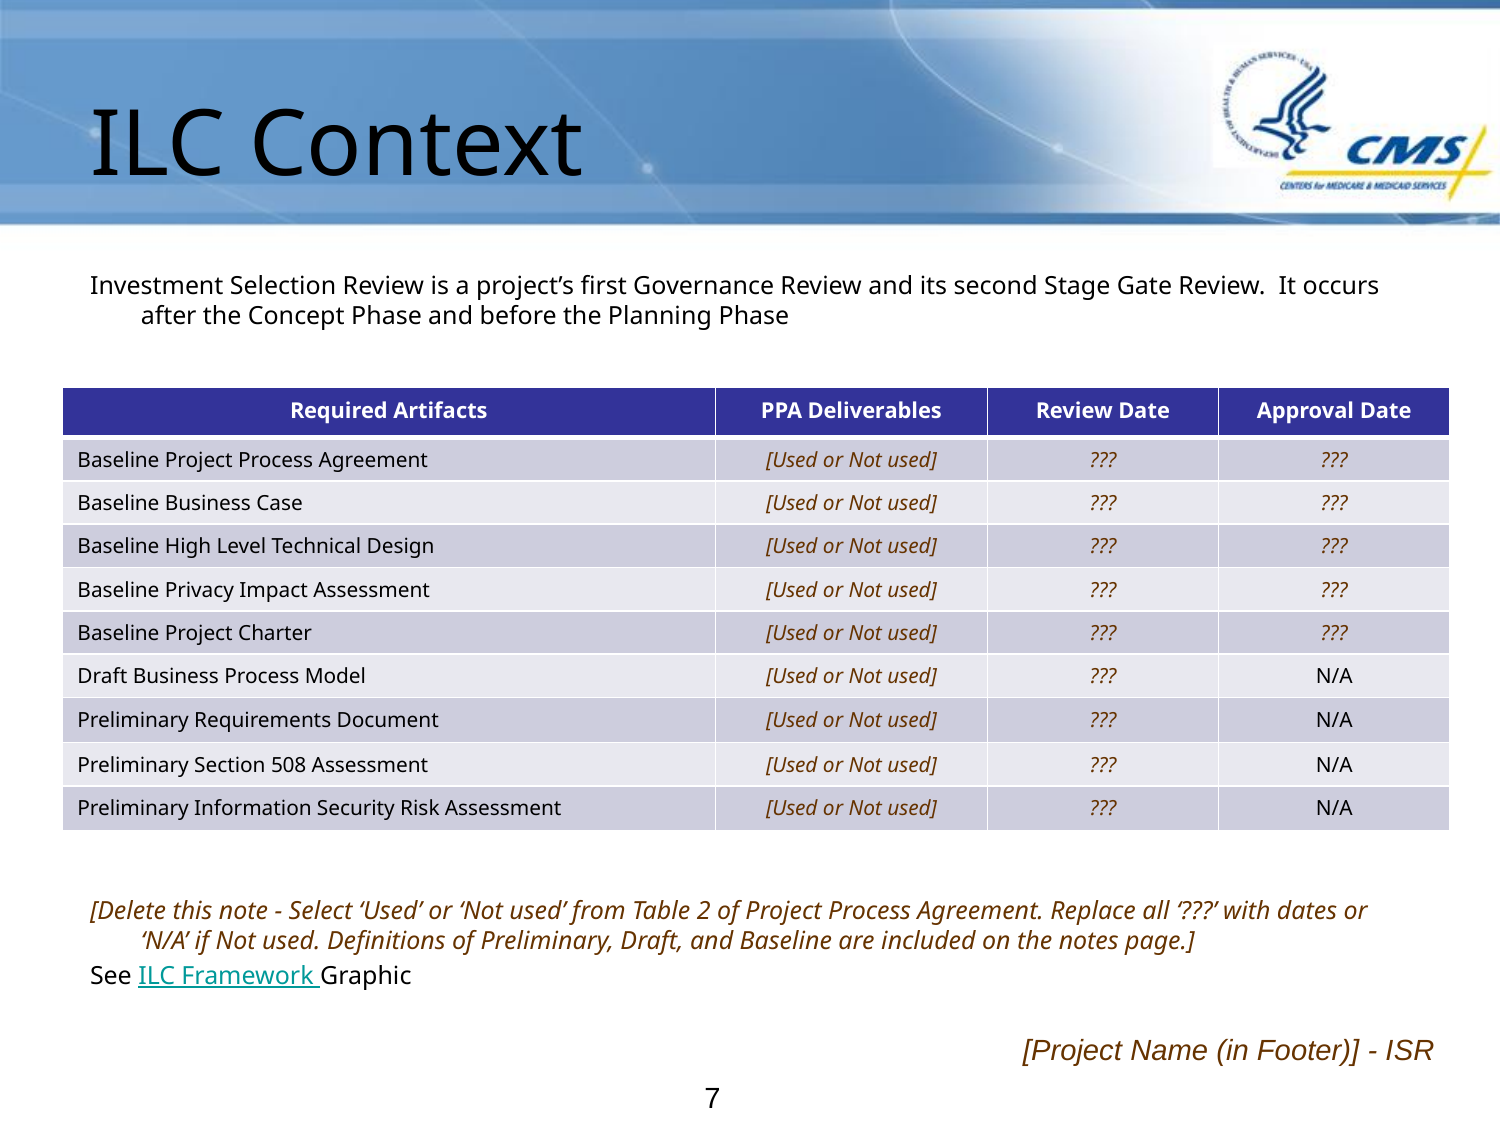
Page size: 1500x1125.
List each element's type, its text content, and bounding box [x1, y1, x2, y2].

table_cell [Used or Not used] [716, 743, 987, 785]
table_cell ??? [988, 787, 1218, 830]
table_cell Preliminary Information Security Risk Assessment [63, 787, 715, 830]
table_cell [Used or Not used] [716, 612, 987, 653]
table_cell ??? [988, 655, 1218, 697]
table_cell Draft Business Process Model [63, 655, 715, 697]
table_cell ??? [1219, 482, 1449, 523]
table_cell N/A [1219, 698, 1449, 742]
table_cell N/A [1219, 787, 1449, 830]
table_cell [Used or Not used] [716, 787, 987, 830]
table_cell Baseline Business Case [63, 482, 715, 523]
picture [0, 0, 1500, 1125]
table_cell N/A [1219, 655, 1449, 697]
table_cell [Used or Not used] [716, 525, 987, 567]
table_cell ??? [988, 440, 1218, 480]
table_cell Baseline Privacy Impact Assessment [63, 568, 715, 610]
table_cell Baseline Project Charter [63, 612, 715, 653]
table_cell [Used or Not used] [716, 440, 987, 480]
table_cell Baseline High Level Technical Design [63, 525, 715, 567]
table_cell [Used or Not used] [716, 655, 987, 697]
table_cell ??? [988, 525, 1218, 567]
table_cell N/A [1219, 743, 1449, 785]
table_header Approval Date [1219, 388, 1449, 435]
table_cell ??? [988, 743, 1218, 785]
table_cell ??? [1219, 440, 1449, 480]
table_cell ??? [988, 568, 1218, 610]
table_cell Preliminary Requirements Document [63, 698, 715, 742]
table_cell [Used or Not used] [716, 482, 987, 523]
list Investment Selection Review is a project’s first Governance Review and its second Stage Gate Review. It occurs after the Concept Phase and before the Planning Phase [Delete this note - Select ‘Used’ or ‘Not used’ from Table 2 of Project Process Agreement. Replace all ‘???’ with dates or ‘N/A’ if Not used. Definitions of Preliminary, Draft, and Baseline are included on the notes page.] See ILC Framework Graphic [74, 832, 1426, 1006]
table_cell ??? [988, 482, 1218, 523]
table_cell ??? [1219, 612, 1449, 653]
title ILC Context [74, 44, 1426, 233]
table_header Review Date [988, 388, 1218, 435]
table_cell ??? [1219, 568, 1449, 610]
table_cell Baseline Project Process Agreement [63, 440, 715, 480]
table_cell ??? [988, 698, 1218, 742]
table_cell [Used or Not used] [716, 568, 987, 610]
table_header Required Artifacts [63, 388, 715, 435]
slide_number 7 [537, 1071, 888, 1125]
list Investment Selection Review is a project’s first Governance Review and its second Stage Gate Review. It occurs after the Concept Phase and before the Planning Phase [Delete this note - Select ‘Used’ or ‘Not used’ from Table 2 of Project Process Agreement. Replace all ‘???’ with dates or ‘N/A’ if Not used. Definitions of Preliminary, Draft, and Baseline are included on the notes page.] See ILC Framework Graphic [74, 262, 1426, 387]
table_cell ??? [988, 612, 1218, 653]
table_cell Preliminary Section 508 Assessment [63, 743, 715, 785]
table_cell [Used or Not used] [716, 698, 987, 742]
footer [Project Name (in Footer)] - ISR [912, 1023, 1451, 1103]
table_cell ??? [1219, 525, 1449, 567]
table_header PPA Deliverables [716, 388, 987, 435]
